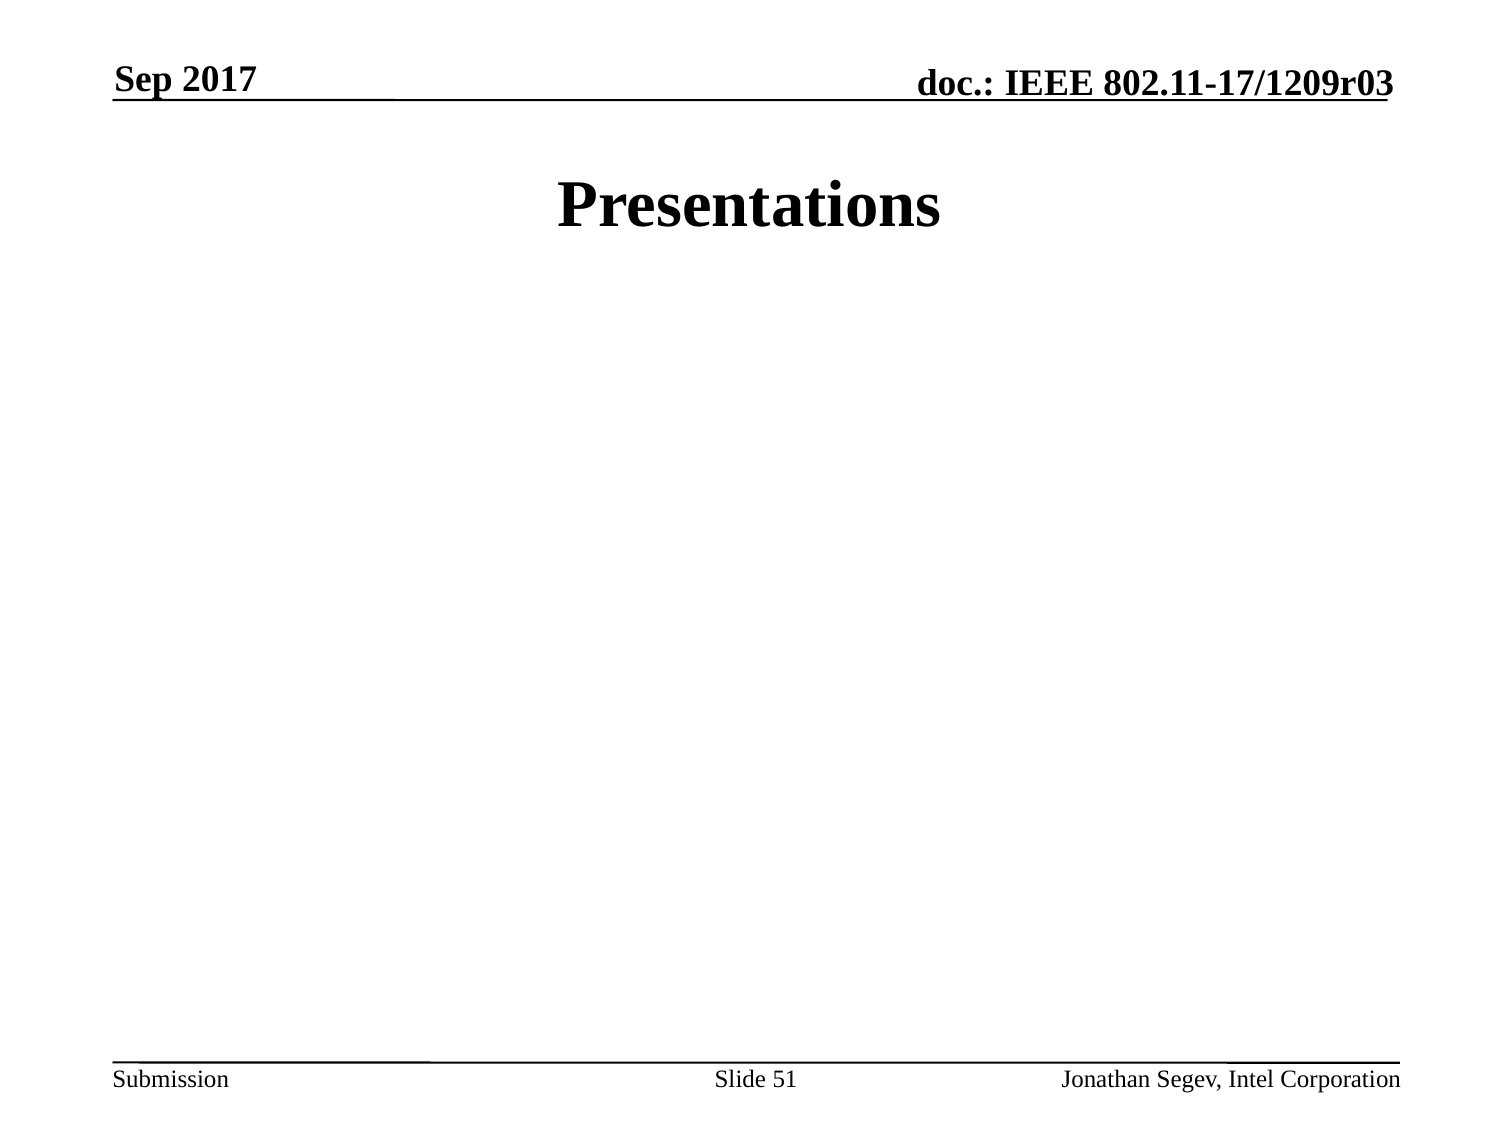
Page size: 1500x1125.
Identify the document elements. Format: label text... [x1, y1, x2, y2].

title Presentations [112, 112, 1388, 288]
slide_number Slide 51 [712, 1061, 800, 1123]
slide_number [114, 54, 423, 100]
footer Jonathan Segev, Intel Corporation [878, 1061, 1402, 1093]
